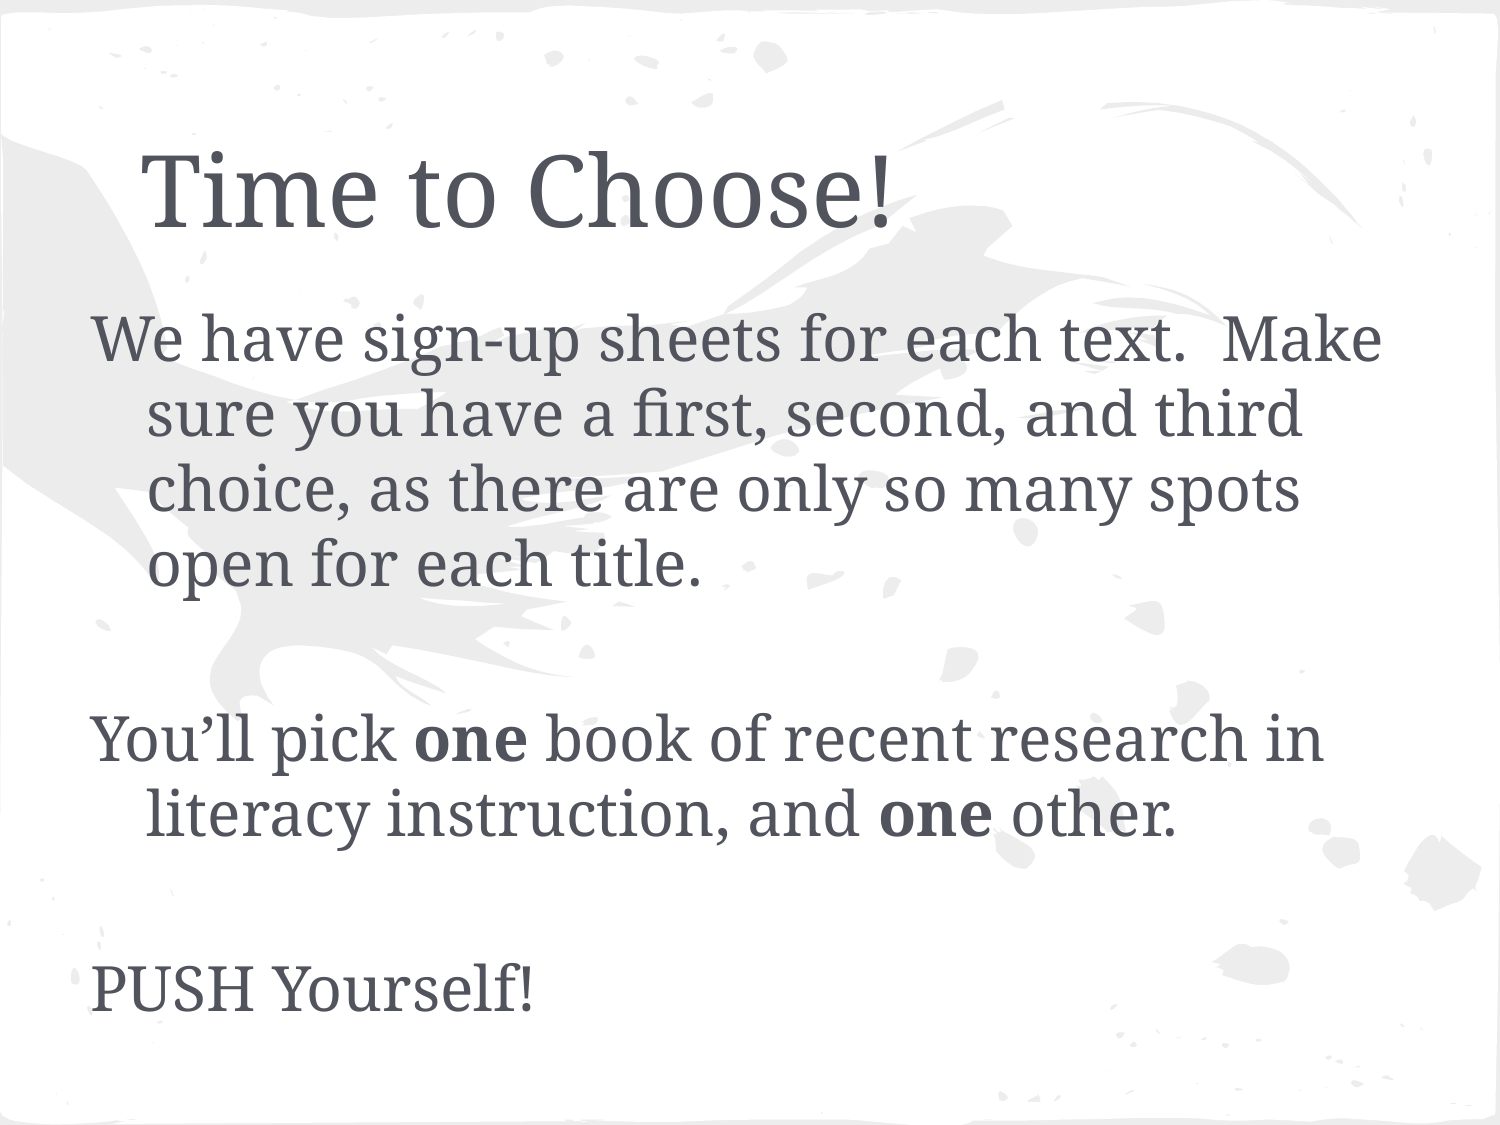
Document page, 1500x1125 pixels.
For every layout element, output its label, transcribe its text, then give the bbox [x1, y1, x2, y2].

list We have sign-up sheets for each text. Make sure you have a first, second, and third choice, as there are only so many spots open for each title. You’ll pick one book of recent research in literacy instruction, and one other. PUSH Yourself! [75, 283, 1425, 1078]
title Time to Choose! [75, 34, 1425, 263]
